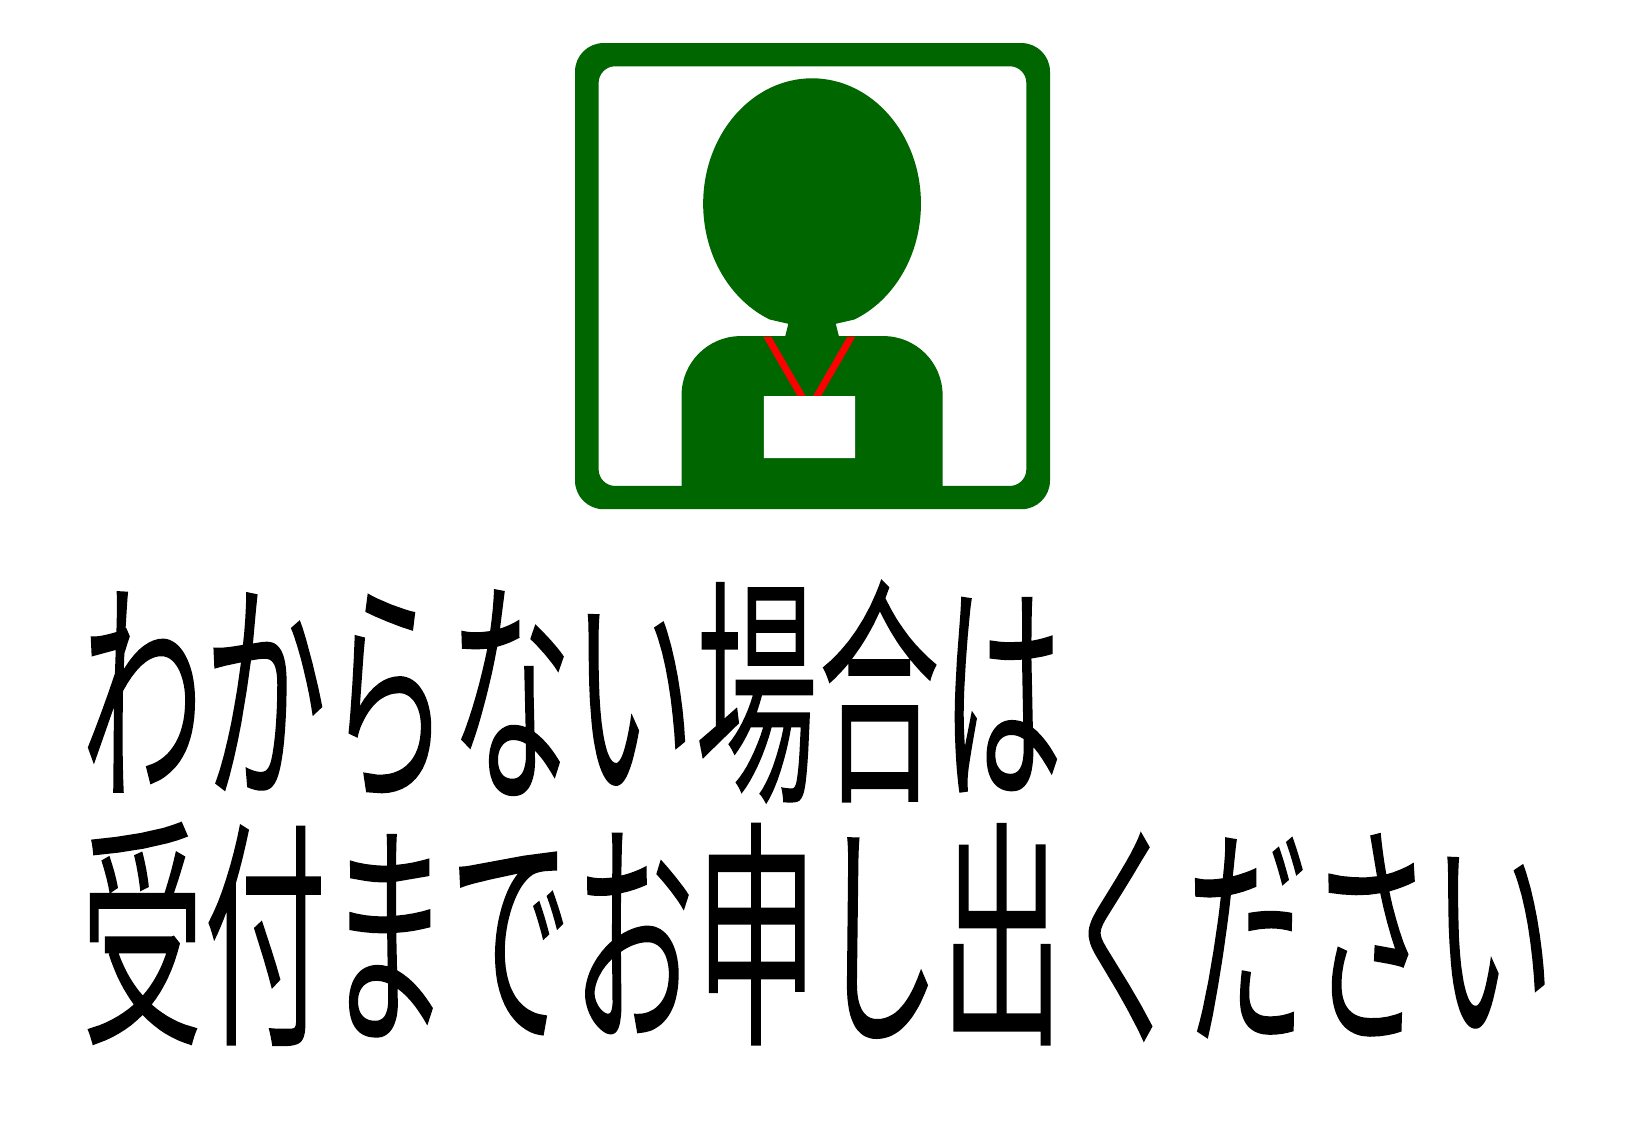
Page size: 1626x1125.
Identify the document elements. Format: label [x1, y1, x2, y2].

text_box [574, 42, 1051, 510]
